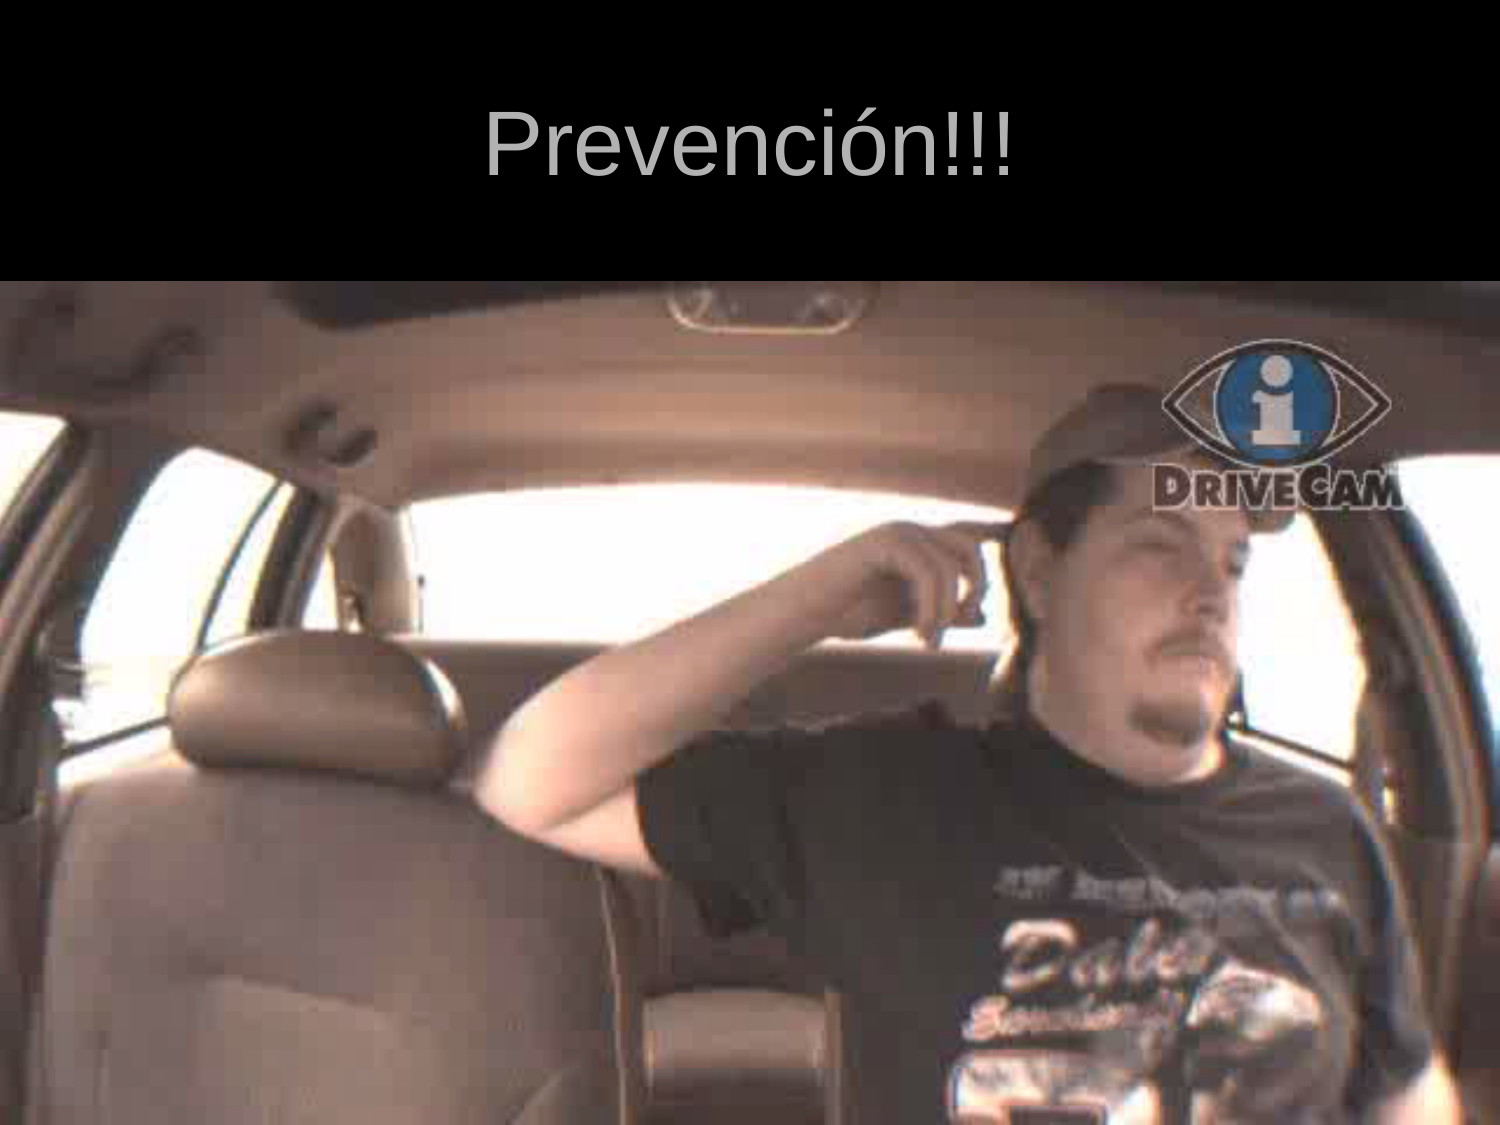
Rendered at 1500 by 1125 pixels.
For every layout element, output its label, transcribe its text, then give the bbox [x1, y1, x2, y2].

title Prevención!!! [74, 45, 1426, 233]
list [0, 280, 1500, 1125]
